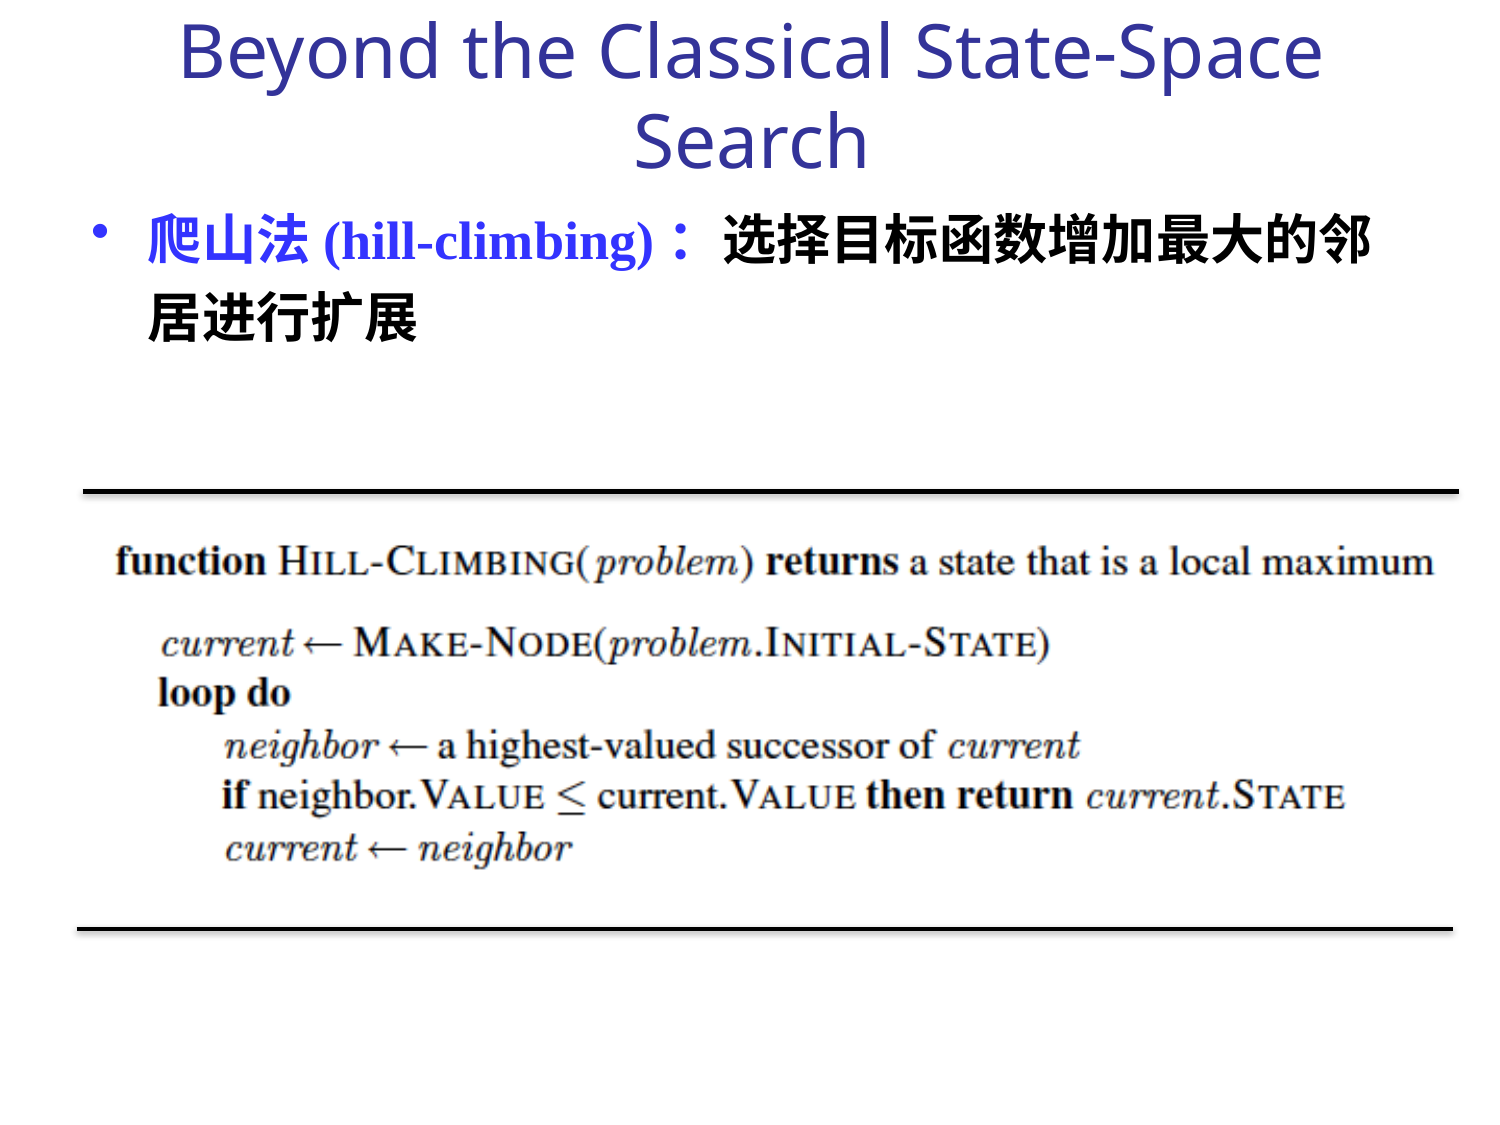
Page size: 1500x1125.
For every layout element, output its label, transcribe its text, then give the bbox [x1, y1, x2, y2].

title Beyond the Classical State-Space Search [76, 0, 1427, 184]
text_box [76, 491, 1478, 929]
list 爬山法(hill-climbing)：选择目标函数增加最大的邻居进行扩展 [76, 184, 1427, 380]
